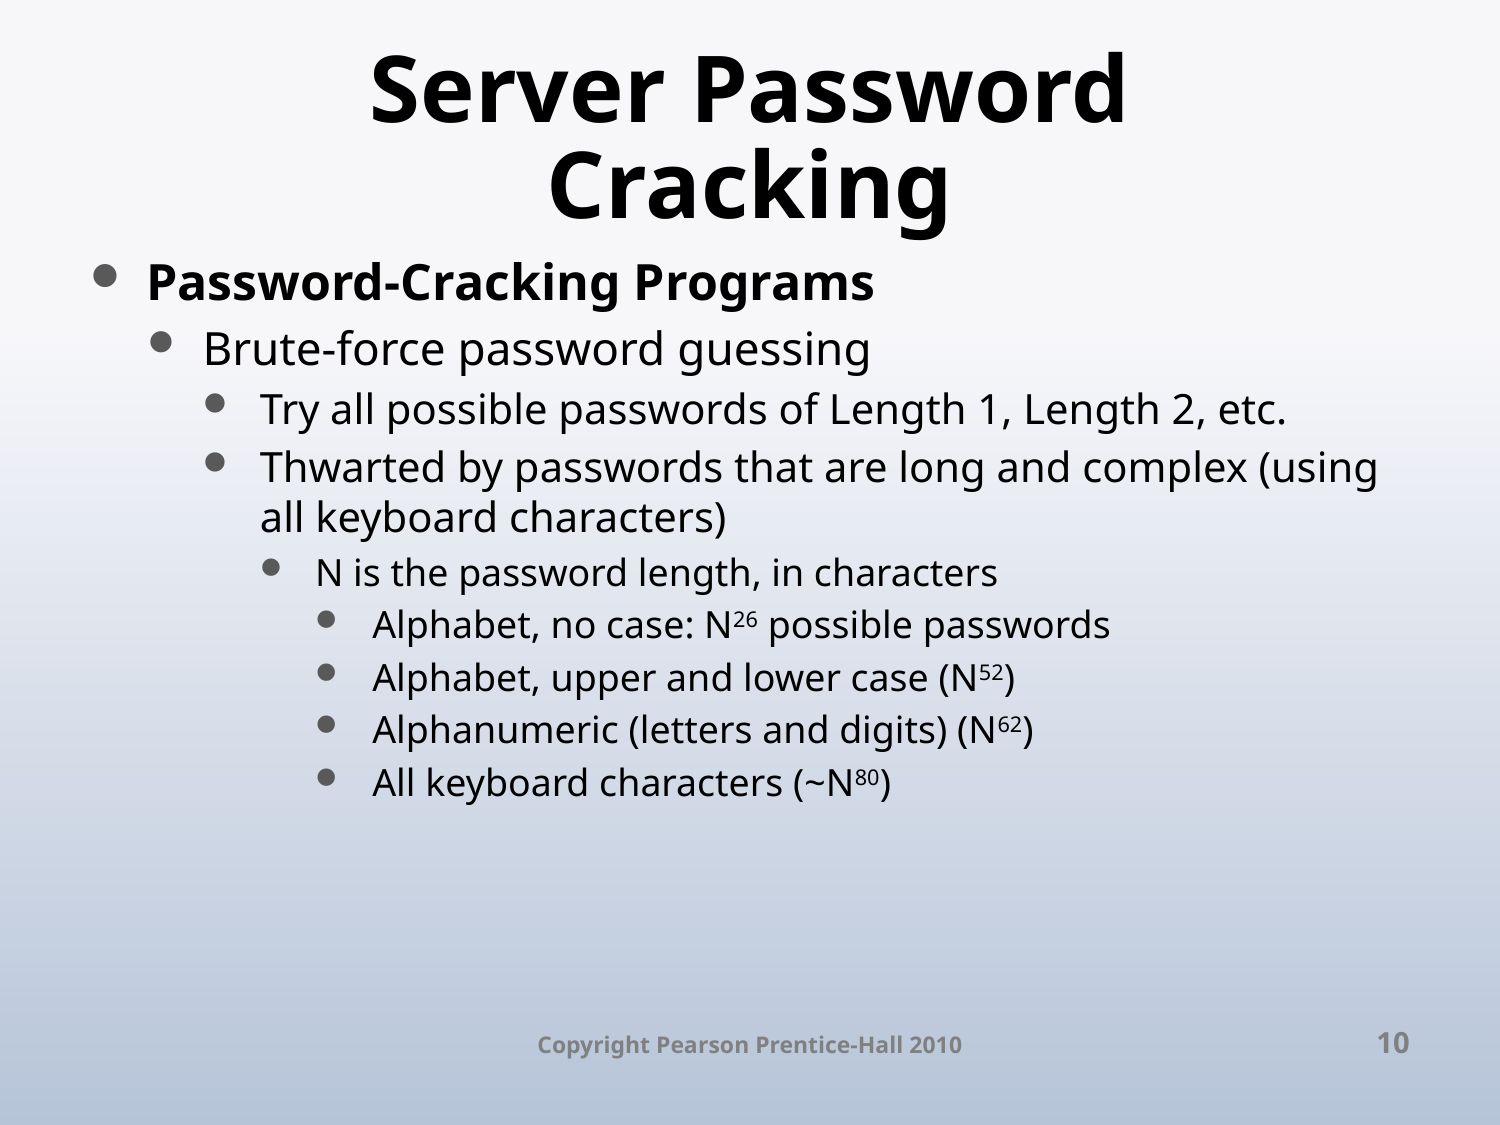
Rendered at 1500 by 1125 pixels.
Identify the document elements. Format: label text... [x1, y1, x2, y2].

list Password-Cracking Programs Brute-force password guessing Try all possible passwords of Length 1, Length 2, etc. Thwarted by passwords that are long and complex (using all keyboard characters) N is the password length, in characters Alphabet, no case: N26 possible passwords Alphabet, upper and lower case (N52) Alphanumeric (letters and digits) (N62) All keyboard characters (~N80) [75, 242, 1425, 1038]
footer Copyright Pearson Prentice-Hall 2010 [512, 1038, 988, 1067]
slide_number 10 [1074, 1021, 1425, 1067]
title Server Password Cracking [150, 37, 1350, 245]
